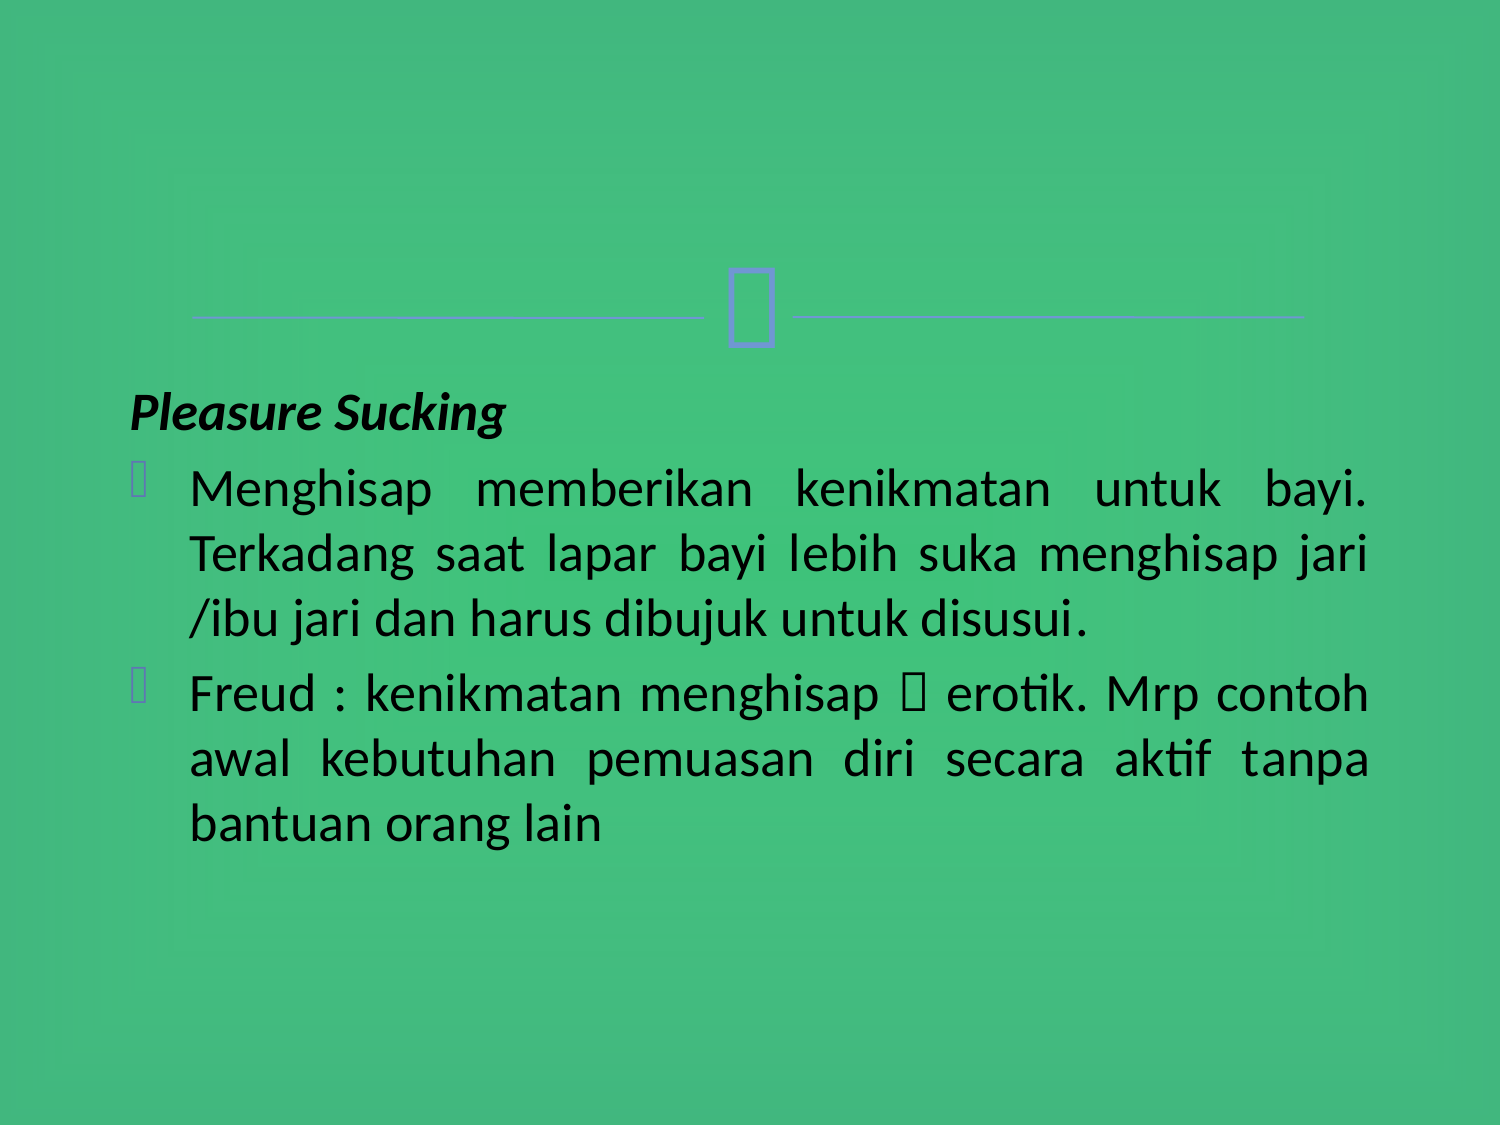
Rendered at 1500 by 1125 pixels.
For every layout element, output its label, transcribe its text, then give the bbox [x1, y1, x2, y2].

list Pleasure Sucking Menghisap memberikan kenikmatan untuk bayi. Terkadang saat lapar bayi lebih suka menghisap jari /ibu jari dan harus dibujuk untuk disusui. Freud : kenikmatan menghisap  erotik. Mrp contoh awal kebutuhan pemuasan diri secara aktif tanpa bantuan orang lain [114, 368, 1386, 1005]
